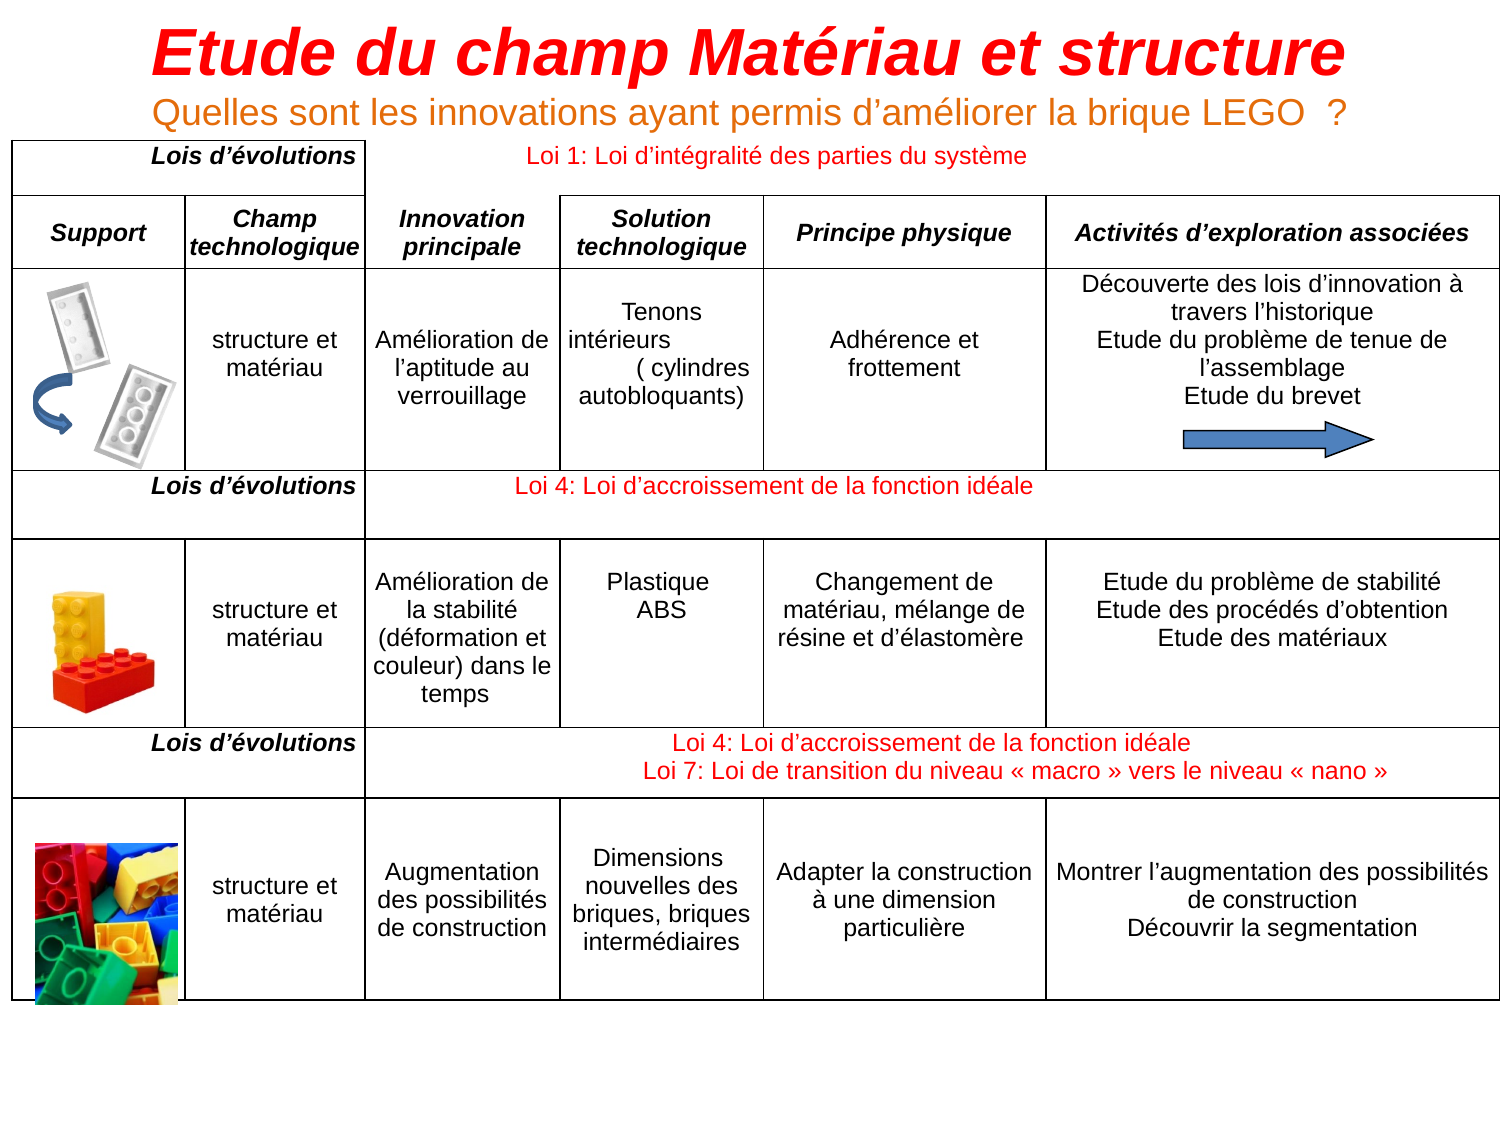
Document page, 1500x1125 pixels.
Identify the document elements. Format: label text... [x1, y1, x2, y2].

table_cell Dimensions nouvelles des briques, briques intermédiaires [561, 799, 763, 999]
table_cell Loi 4: Loi d’accroissement de la fonction idéale [366, 471, 1499, 538]
table_cell Support [13, 196, 184, 268]
table_cell structure et matériau [186, 269, 364, 470]
table_cell structure et matériau [186, 799, 364, 999]
table_cell Lois d’évolutions [13, 471, 364, 538]
table_cell Amélioration de la stabilité (déformation et couleur) dans le temps [366, 540, 559, 727]
table_cell [13, 799, 184, 999]
table_cell Adapter la construction à une dimension particulière [764, 799, 1045, 999]
table_header Lois d’évolutions [13, 186, 364, 195]
table_cell Découverte des lois d’innovation à travers l’historique Etude du problème de tenue de l’assemblage Etude du brevet [1047, 269, 1499, 470]
text_box Etude du champ Matériau et structure Quelles sont les innovations ayant permis d’améliorer la brique LEGO ? [0, 1, 1500, 186]
table_cell Lois d’évolutions [13, 728, 364, 797]
table_header Loi 1: Loi d’intégralité des parties du système [366, 186, 1500, 196]
table_cell structure et matériau [186, 540, 364, 727]
table_cell Changement de matériau, mélange de résine et d’élastomère [764, 540, 1045, 727]
table_cell Principe physique [764, 196, 1045, 268]
text_box [33, 372, 73, 435]
picture [46, 585, 160, 716]
table_cell Montrer l’augmentation des possibilités de construction Découvrir la segmentation [1047, 799, 1499, 999]
table_cell Augmentation des possibilités de construction [366, 799, 559, 999]
picture [35, 282, 122, 374]
table_cell Etude du problème de stabilité Etude des procédés d’obtention Etude des matériaux [1047, 540, 1499, 727]
table_cell Tenons intérieurs ( cylindres autobloquants) [561, 269, 763, 470]
table_cell Adhérence et frottement [764, 269, 1045, 470]
table_cell Amélioration de l’aptitude au verrouillage [366, 269, 559, 470]
table_cell Solution technologique [561, 196, 763, 268]
text_box [1183, 421, 1373, 458]
picture [87, 364, 183, 469]
picture [34, 843, 178, 1005]
table_cell [13, 269, 184, 470]
table_cell Plastique ABS [561, 540, 763, 727]
table_cell Champ technologique [186, 196, 364, 268]
table_cell Innovation principale [366, 196, 559, 268]
table_cell Activités d’exploration associées [1047, 196, 1499, 268]
table_cell [13, 540, 184, 727]
table_cell Loi 4: Loi d’accroissement de la fonction idéale Loi 7: Loi de transition du niveau « macro » vers le niveau « nano » [366, 728, 1499, 797]
